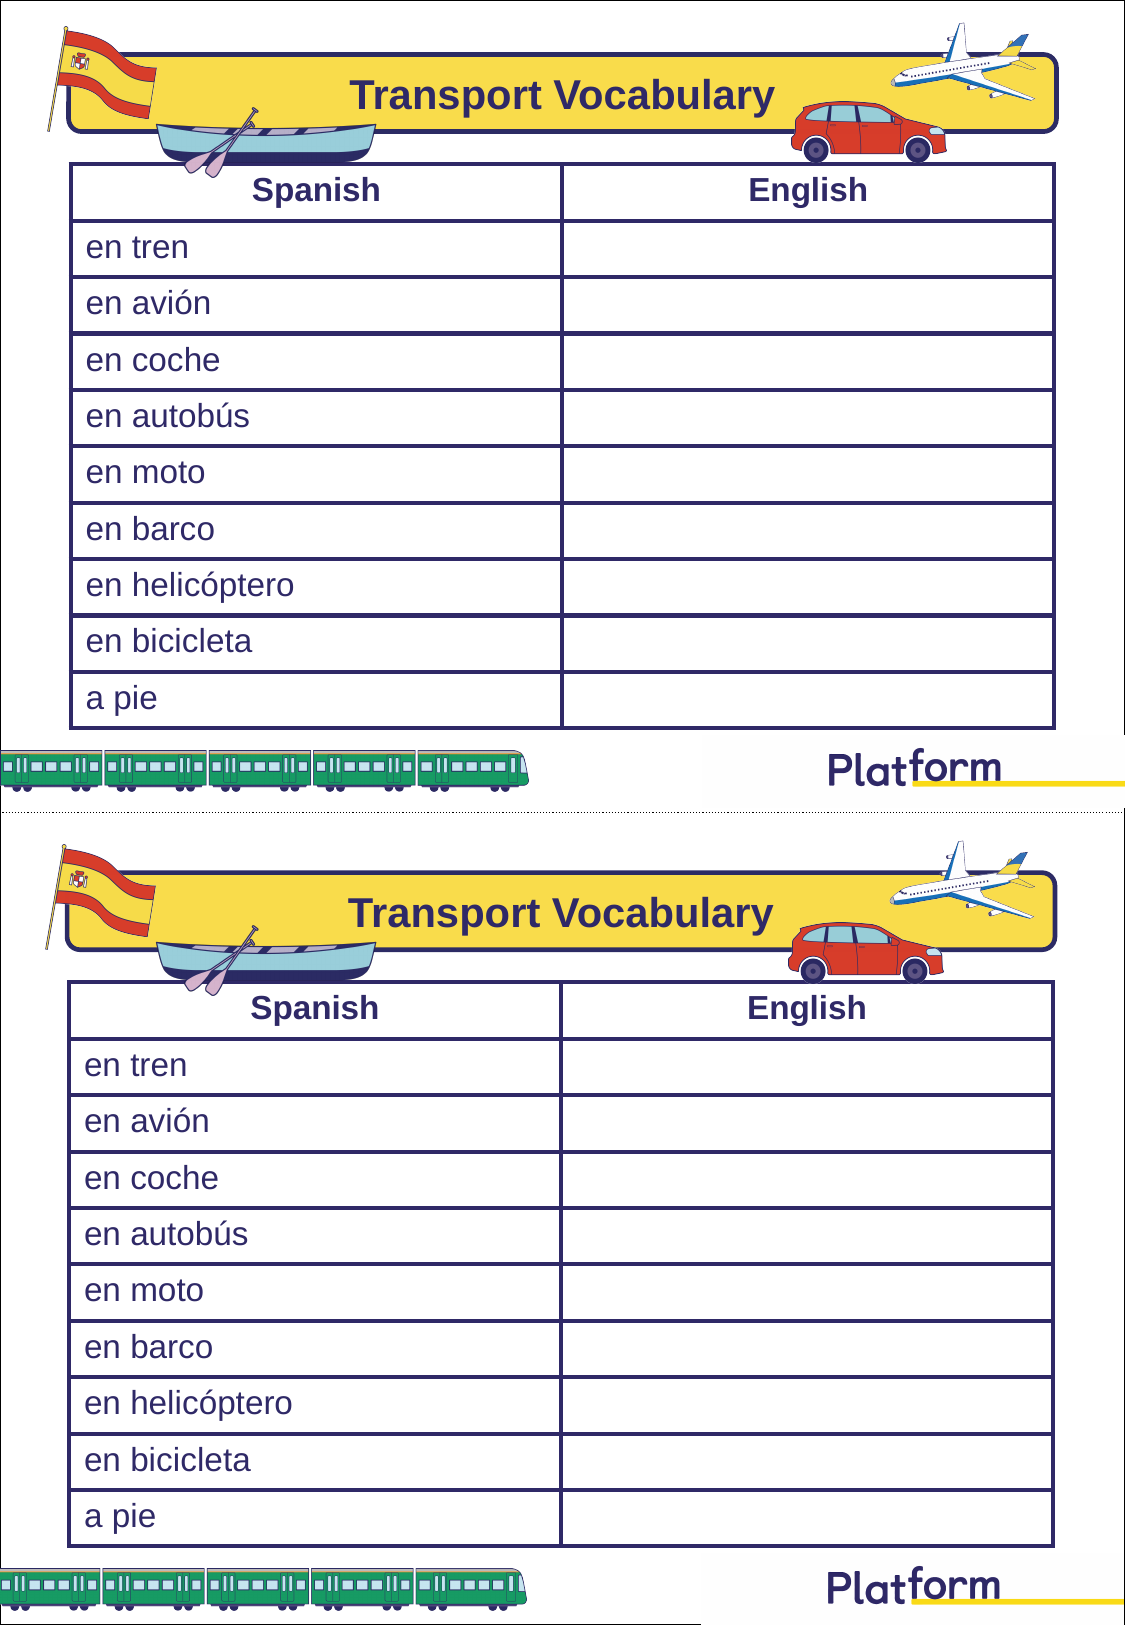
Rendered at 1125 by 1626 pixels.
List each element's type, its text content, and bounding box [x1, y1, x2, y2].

table_cell [563, 1210, 1051, 1262]
picture [0, 1568, 528, 1611]
table_cell en barco [73, 505, 560, 557]
table_cell en autobús [71, 1210, 559, 1262]
table_header [1, 1, 1124, 812]
table_cell [563, 1323, 1051, 1375]
picture [700, 1553, 1124, 1625]
table_header English [563, 984, 1051, 1037]
table_cell en coche [71, 1154, 559, 1206]
table_cell [563, 1097, 1051, 1150]
table_cell en moto [73, 448, 560, 501]
table_cell [564, 392, 1052, 444]
table_cell en helicóptero [71, 1379, 559, 1432]
table_cell [564, 336, 1052, 388]
text_box Transport Vocabulary [952, 54, 1057, 132]
table_cell en avión [71, 1097, 559, 1150]
table_cell [563, 1041, 1051, 1093]
table_cell en tren [71, 1041, 559, 1093]
table_cell en helicóptero [73, 561, 560, 613]
picture [791, 15, 1039, 163]
table_header Spanish [71, 984, 559, 1037]
table_cell en bicicleta [73, 618, 560, 670]
table_cell [564, 279, 1052, 331]
picture [45, 844, 392, 1005]
picture [0, 750, 529, 793]
text_box Transport Vocabulary [163, 54, 883, 132]
table_cell en avión [73, 279, 560, 331]
table_cell en bicicleta [71, 1436, 559, 1488]
table_cell [563, 1492, 1051, 1544]
table_cell [564, 674, 1052, 726]
table_cell [564, 448, 1052, 501]
picture [46, 26, 392, 187]
table_cell [563, 1379, 1051, 1432]
table_cell [564, 618, 1052, 670]
table_header English [564, 166, 1052, 219]
table_cell [564, 505, 1052, 557]
table_cell en barco [71, 1323, 559, 1375]
table_cell [564, 561, 1052, 613]
table_cell en tren [73, 223, 560, 275]
picture [702, 735, 1125, 808]
table_cell [1, 812, 1124, 1624]
text_box Transport Vocabulary [161, 872, 882, 950]
table_cell [563, 1436, 1051, 1488]
table_cell a pie [73, 674, 560, 726]
table_cell a pie [71, 1492, 559, 1544]
table_cell [563, 1154, 1051, 1206]
table_cell [563, 1266, 1051, 1319]
table_cell en coche [73, 336, 560, 388]
table_cell en moto [71, 1266, 559, 1319]
picture [788, 833, 1038, 984]
table_cell en autobús [73, 392, 560, 444]
table_header Spanish [73, 166, 560, 219]
table_cell [564, 223, 1052, 275]
text_box Transport Vocabulary [949, 872, 1055, 950]
